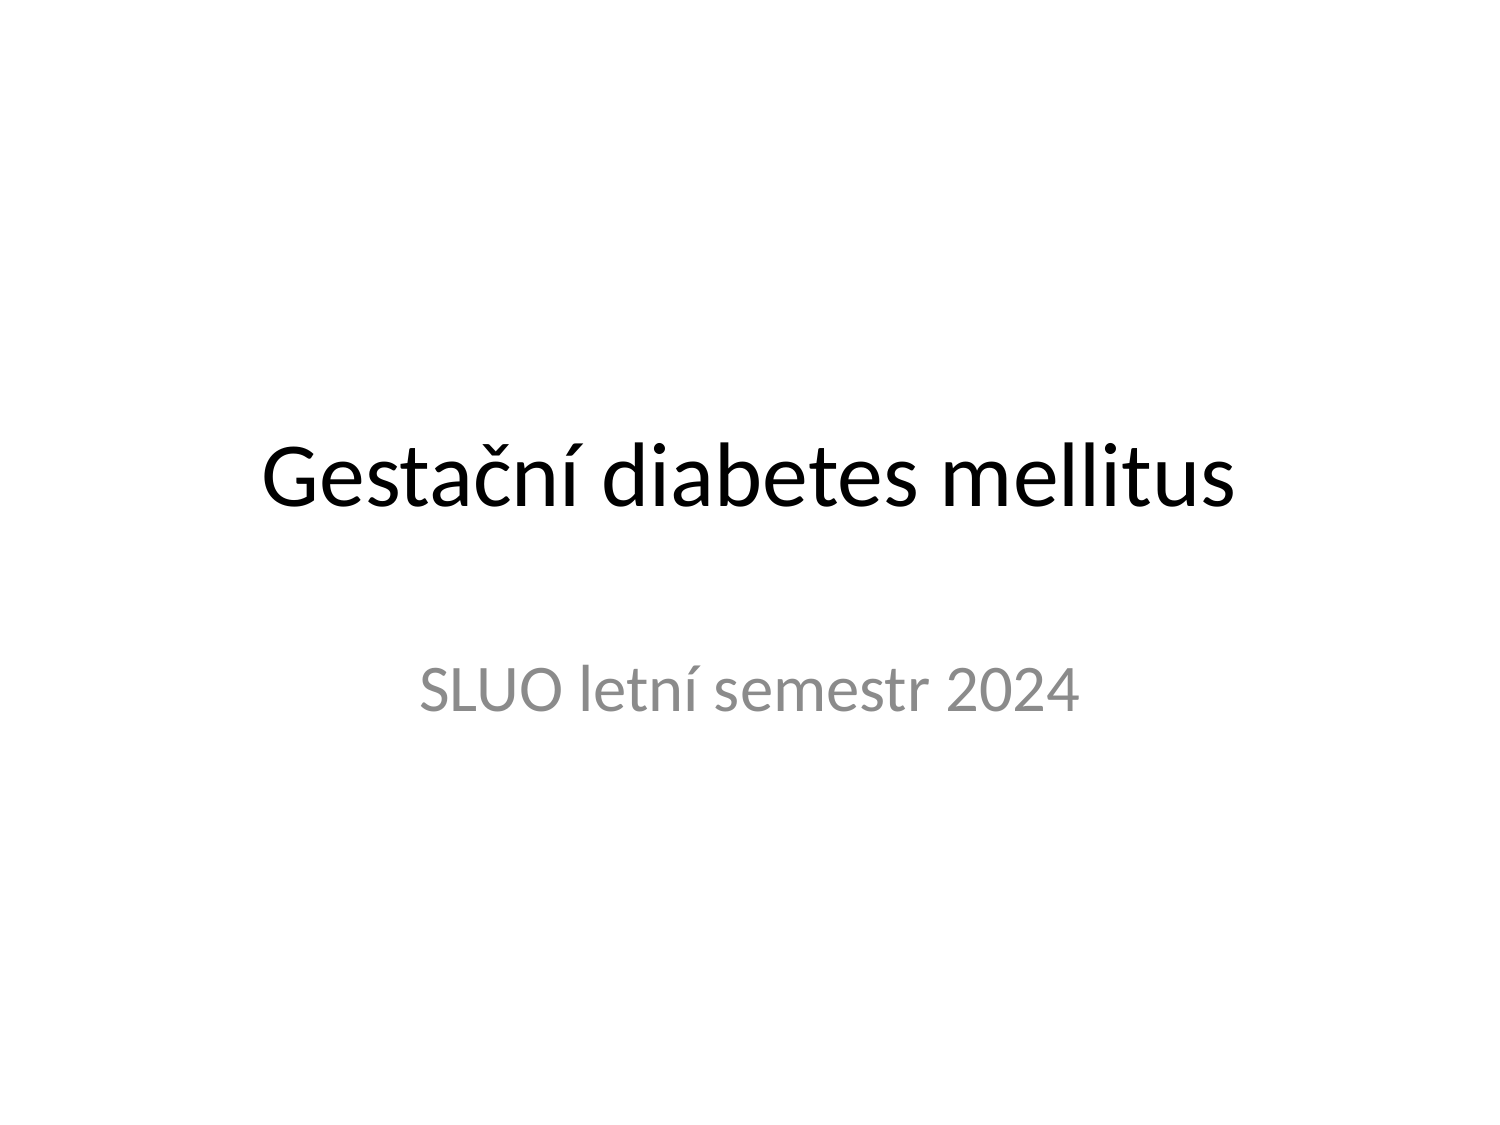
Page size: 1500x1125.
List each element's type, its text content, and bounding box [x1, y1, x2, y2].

subtitle SLUO letní semestr 2024 [225, 637, 1275, 925]
title Gestační diabetes mellitus [112, 349, 1388, 591]
